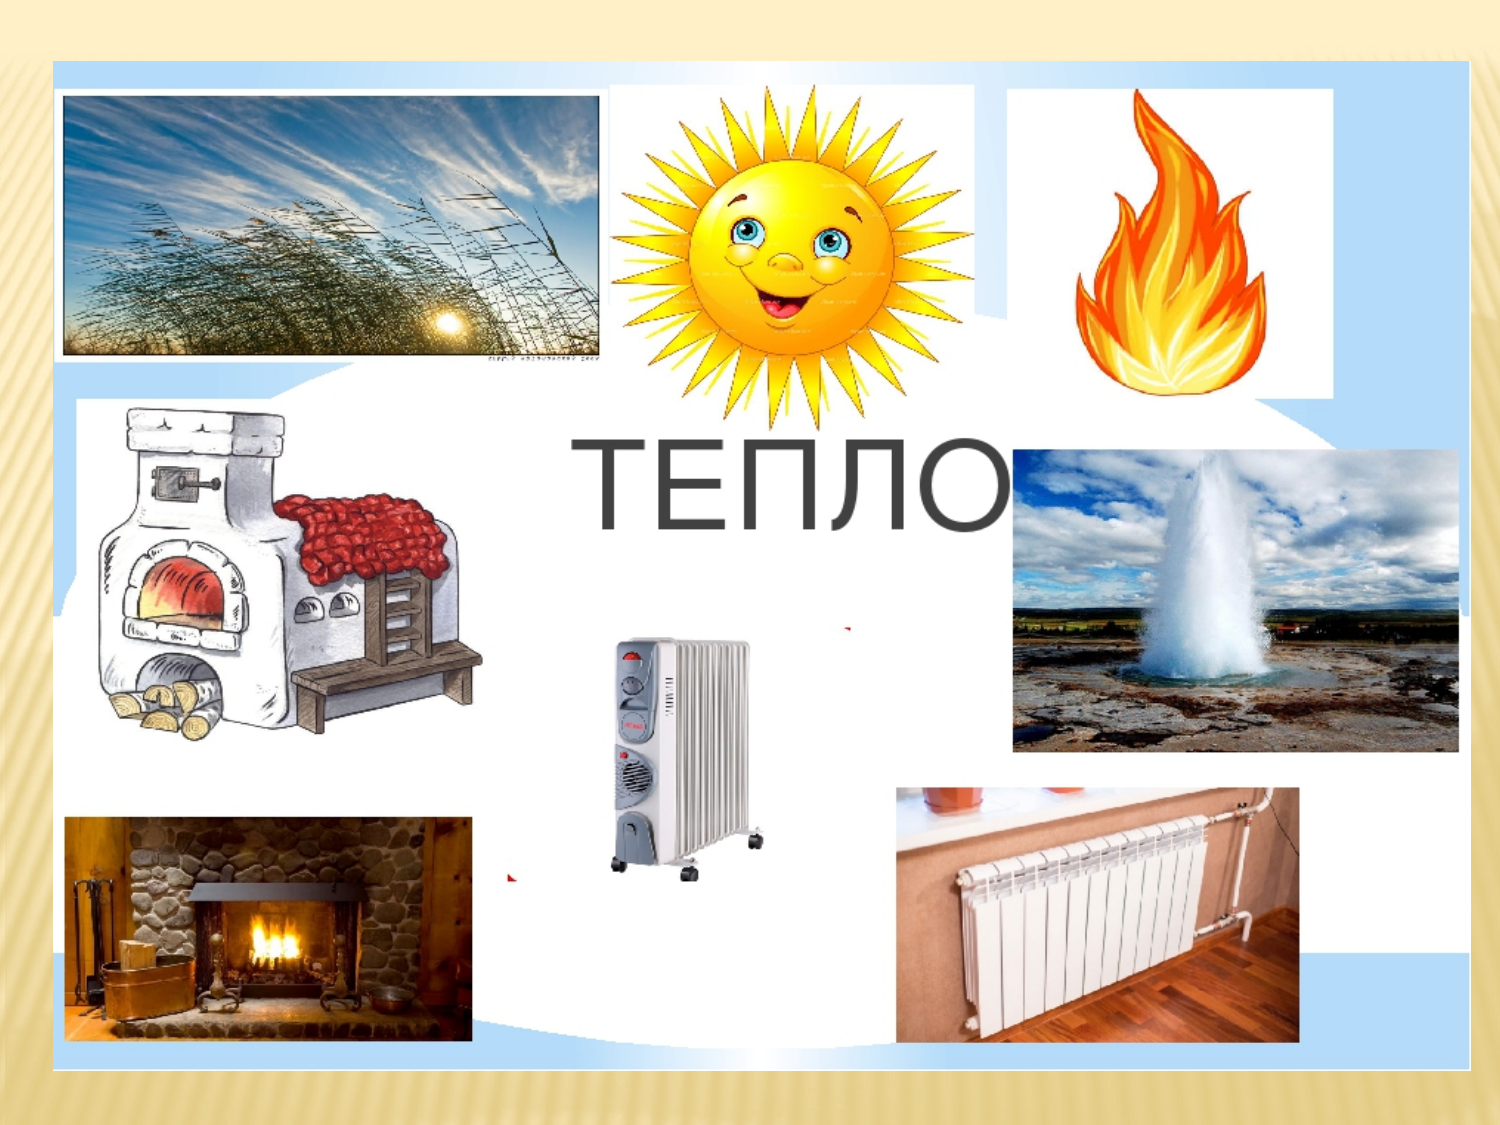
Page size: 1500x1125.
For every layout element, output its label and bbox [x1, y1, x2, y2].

picture [52, 61, 1471, 1071]
